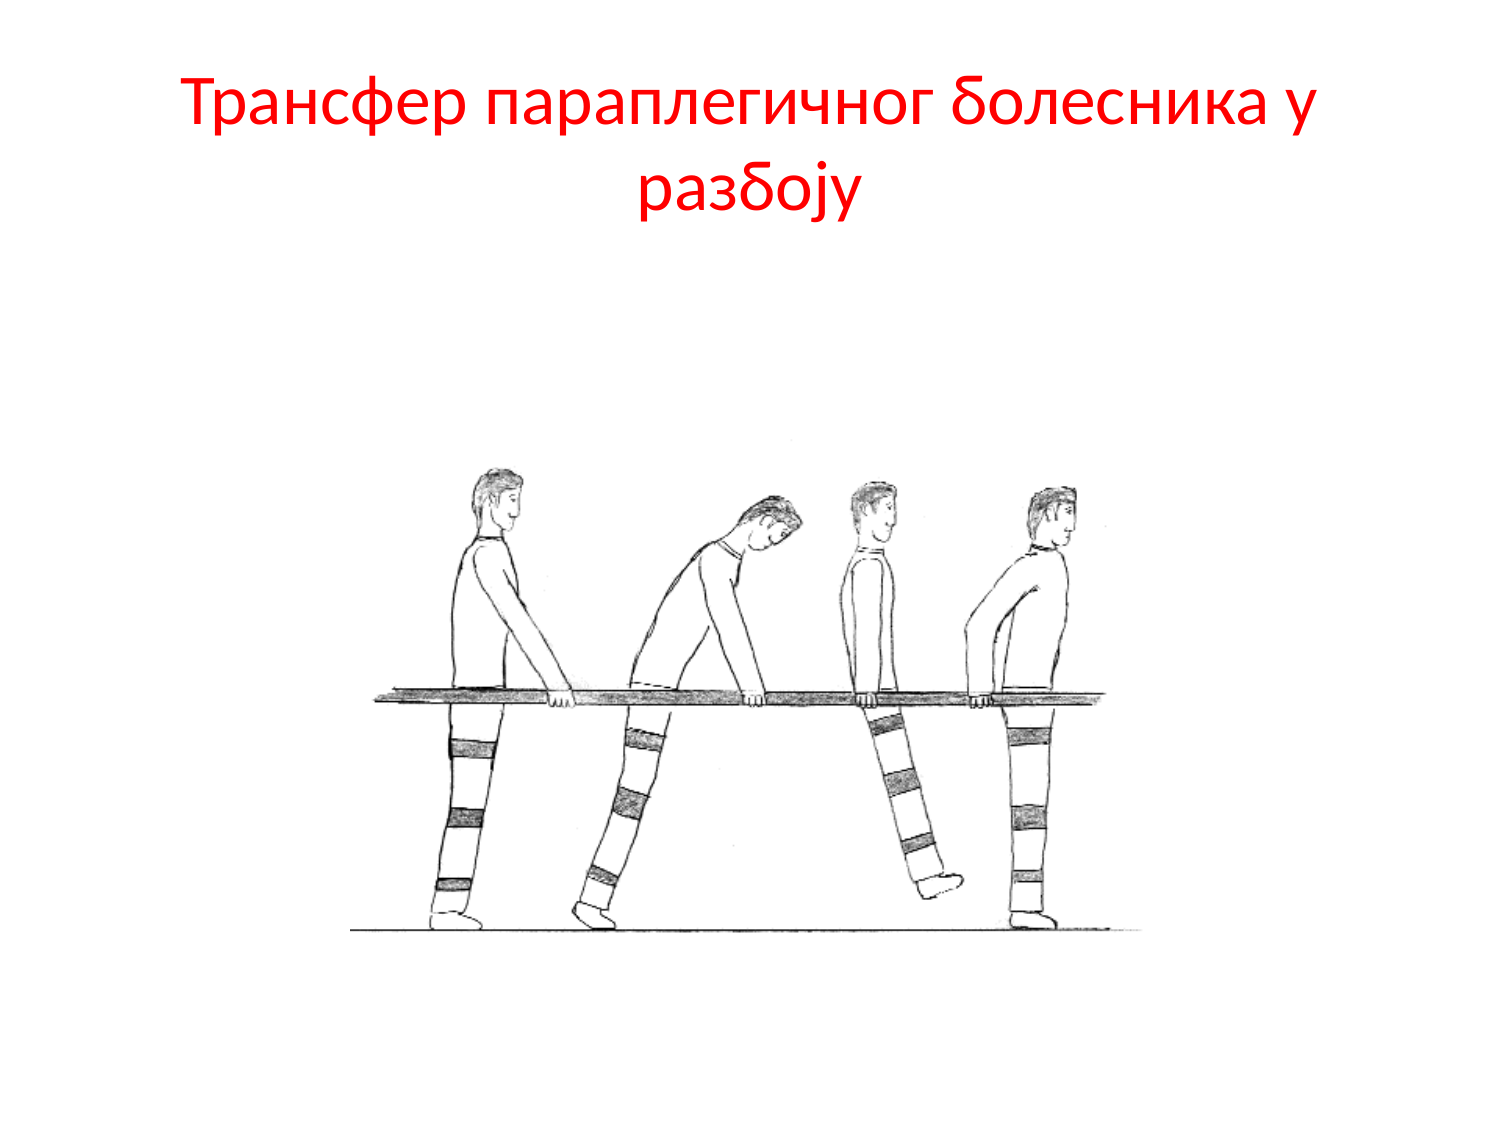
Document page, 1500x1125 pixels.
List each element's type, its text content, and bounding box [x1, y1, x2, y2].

picture [349, 424, 1152, 951]
title Трансфер параплегичног болесника у разбоју [75, 45, 1425, 233]
